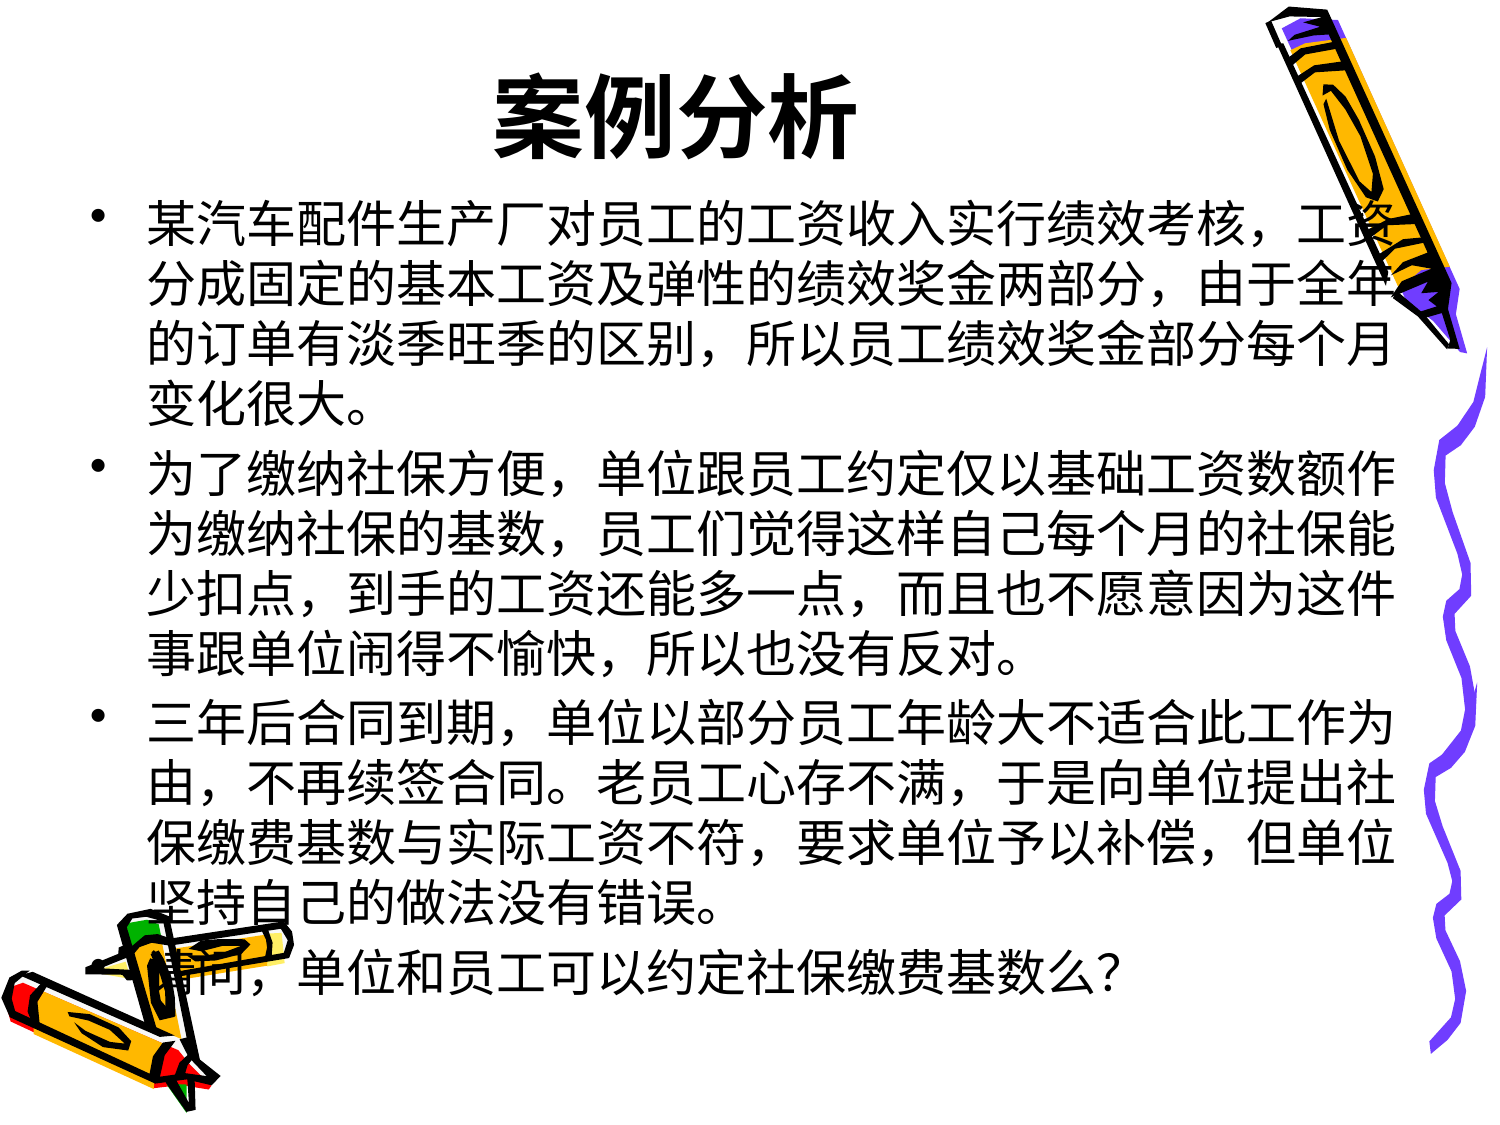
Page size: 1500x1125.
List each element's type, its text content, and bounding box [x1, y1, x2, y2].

list 某汽车配件生产厂对员工的工资收入实行绩效考核，工资分成固定的基本工资及弹性的绩效奖金两部分，由于全年的订单有淡季旺季的区别，所以员工绩效奖金部分每个月变化很大。 为了缴纳社保方便，单位跟员工约定仅以基础工资数额作为缴纳社保的基数，员工们觉得这样自己每个月的社保能少扣点，到手的工资还能多一点，而且也不愿意因为这件事跟单位闹得不愉快，所以也没有反对。 三年后合同到期，单位以部分员工年龄大不适合此工作为由，不再续签合同。老员工心存不满，于是向单位提出社保缴费基数与实际工资不符，要求单位予以补偿，但单位坚持自己的做法没有错误。 请问，单位和员工可以约定社保缴费基数么？ [74, 184, 1426, 1006]
title 案例分析 [112, 24, 1240, 184]
